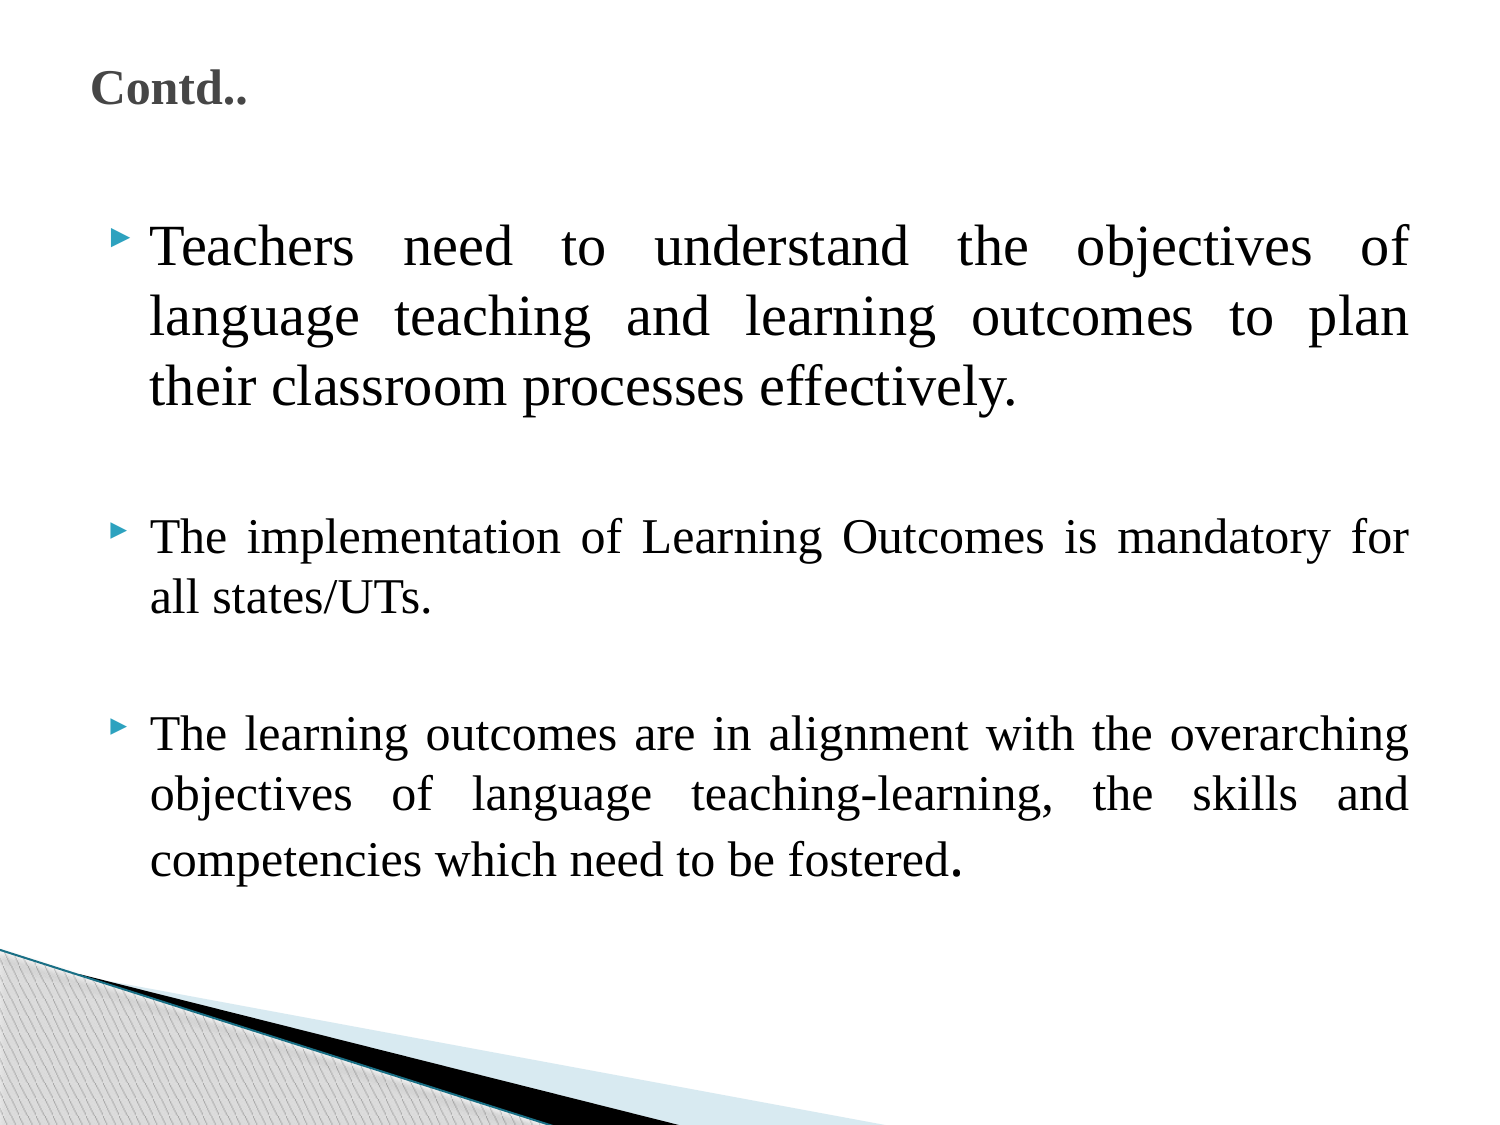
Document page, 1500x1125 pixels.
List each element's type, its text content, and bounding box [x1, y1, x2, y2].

list Teachers need to understand the objectives of language teaching and learning outcomes to plan their classroom processes effectively. The implementation of Learning Outcomes is mandatory for all states/UTs. The learning outcomes are in alignment with the overarching objectives of language teaching-learning, the skills and competencies which need to be fostered. [75, 200, 1425, 986]
title Contd.. [75, 45, 1425, 125]
